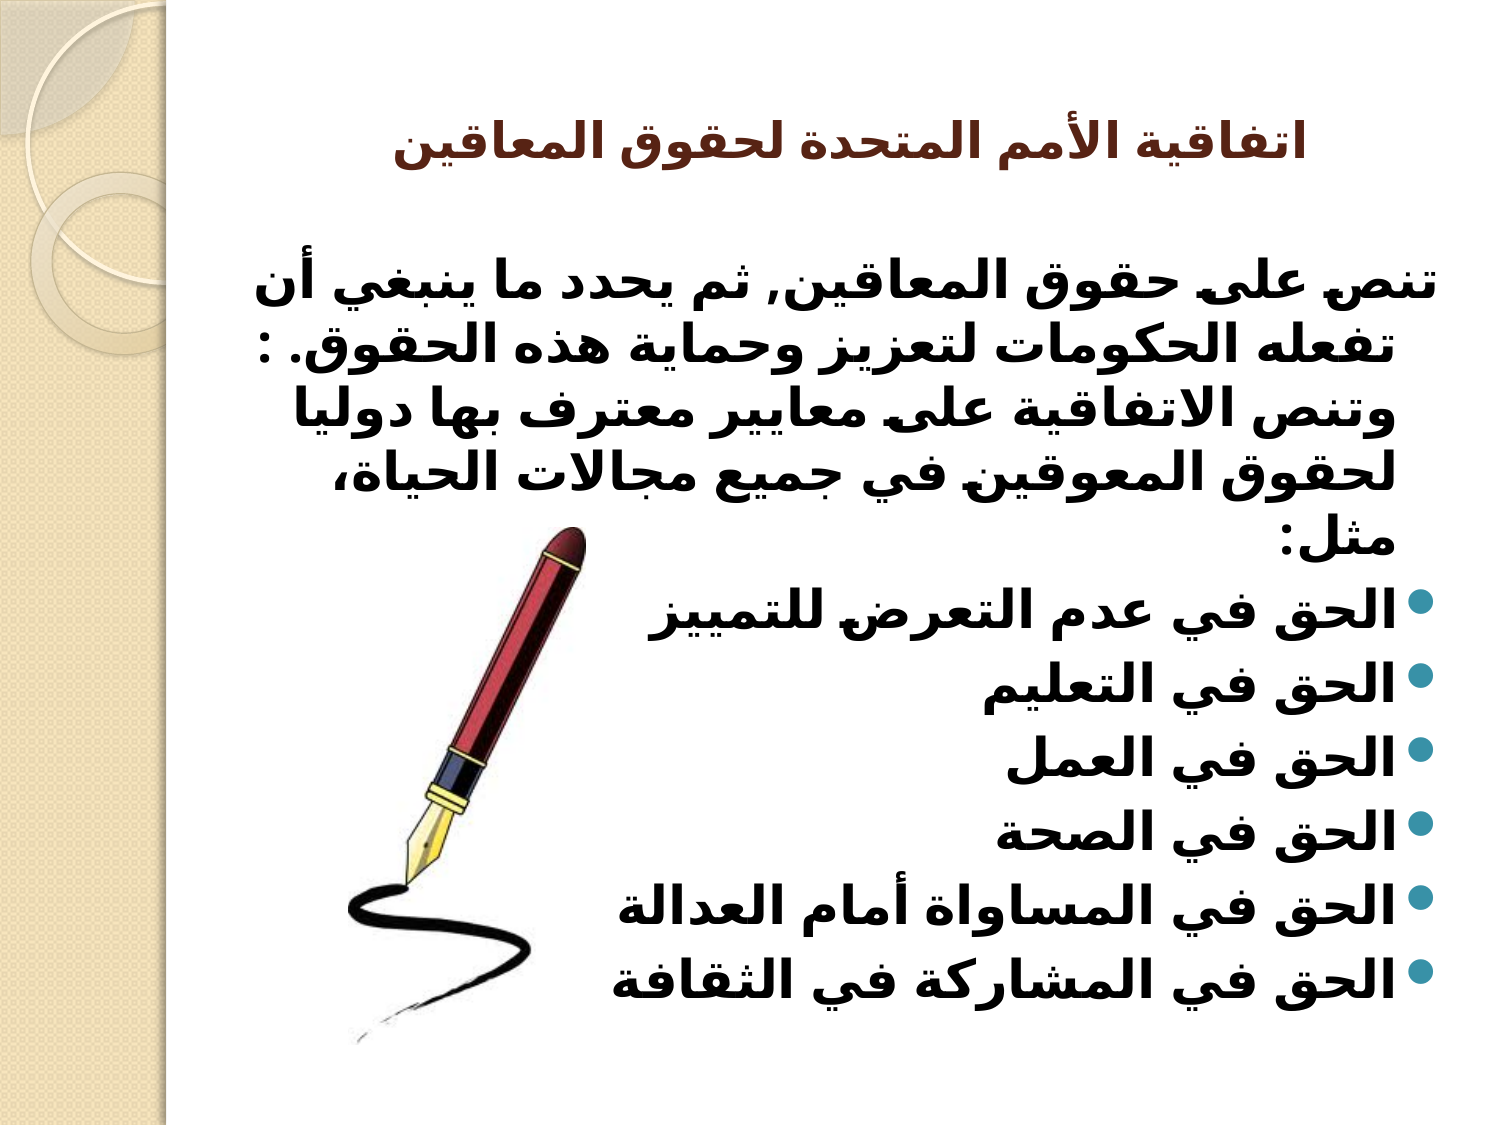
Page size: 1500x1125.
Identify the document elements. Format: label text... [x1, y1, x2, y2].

picture [348, 526, 587, 1045]
title اتفاقية الأمم المتحدة لحقوق المعاقين [235, 45, 1466, 233]
list تنص على حقوق المعاقين, ثم يحدد ما ينبغي أن تفعله الحكومات لتعزيز وحماية هذه الحقوق. : وتنص الاتفاقية على معايير معترف بها دوليا لحقوق المعوقين في جميع مجالات الحياة، مثل: الحق في عدم التعرض للتمييز الحق في التعليم الحق في العمل الحق في الصحة الحق في المساواة أمام العدالة الحق في المشاركة في الثقافة [235, 237, 1466, 1025]
